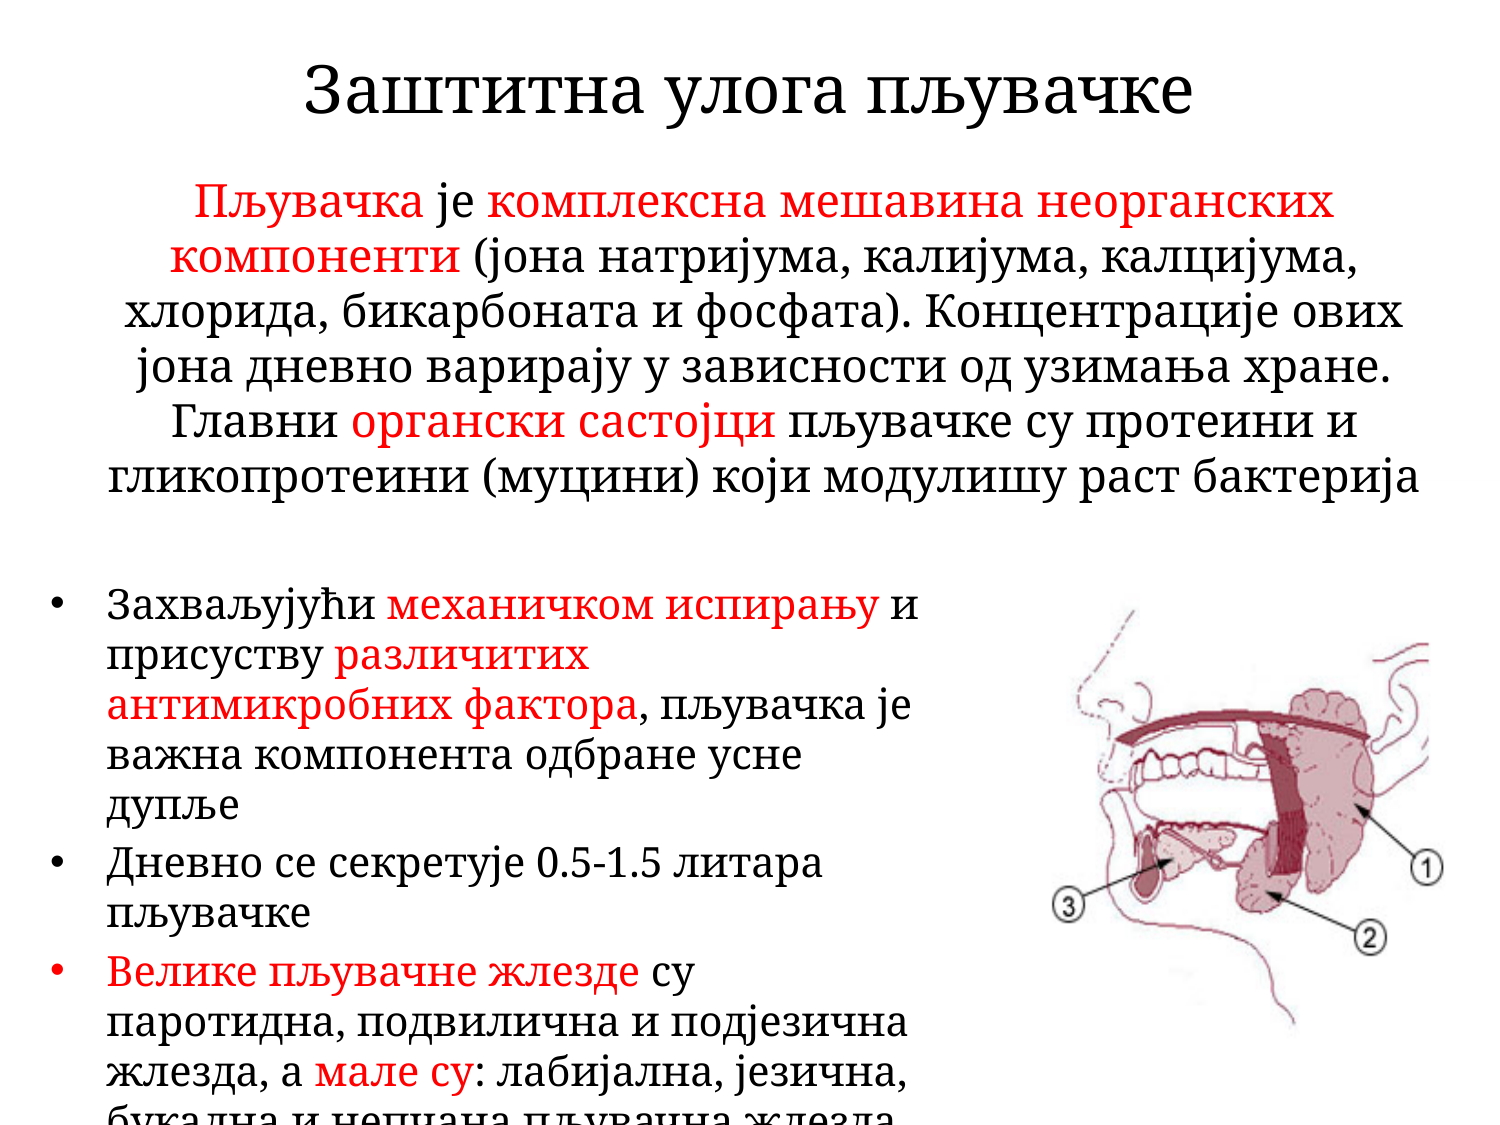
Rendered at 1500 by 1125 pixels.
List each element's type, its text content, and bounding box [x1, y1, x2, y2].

text_box Пљувачка је комплексна мешавина неорганских компоненти (јона натријума, калијума, калцијума, хлорида, бикарбоната и фосфата). Концентрације ових јона дневно варирају у зависности од узимања хране. Главни органски састојци пљувачке су протеини и гликопротеини (муцини) који модулишу раст бактерија [70, 163, 1459, 509]
list Захваљујући механичком испирању и присуству различитих антимикробних фактора, пљувачка је важна компонента одбране усне дупље Дневно се секретује 0.5-1.5 литара пљувачке Велике пљувачне жлезде су паротидна, подвилична и подјезична жлезда, а мале су: лабијална, језична, букална и непчана пљувачна жлезда [34, 569, 950, 1125]
title Заштитна улога пљувачке [74, 44, 1426, 130]
picture [1009, 479, 1500, 1125]
